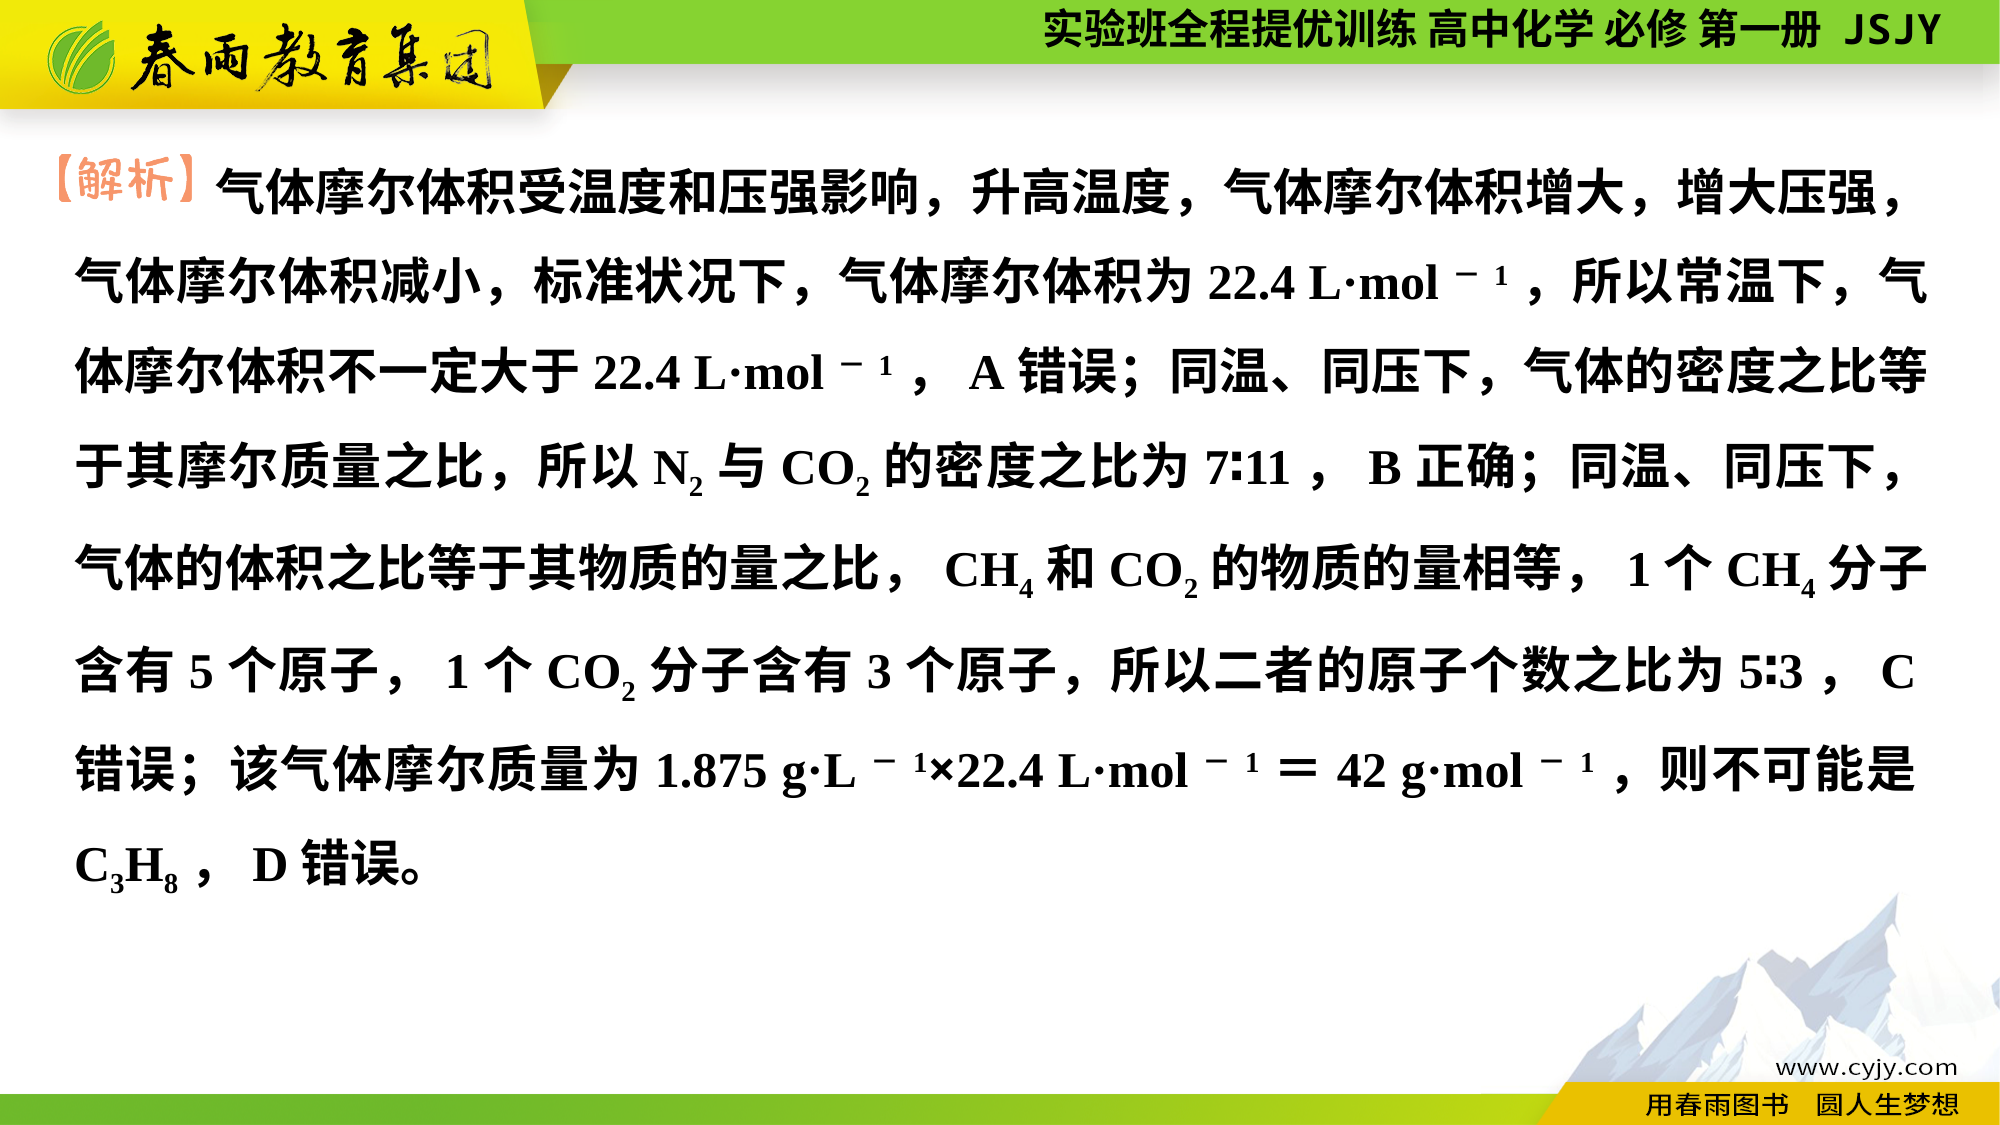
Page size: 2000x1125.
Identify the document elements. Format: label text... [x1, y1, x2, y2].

list 气体摩尔体积受温度和压强影响，升高温度，气体摩尔体积增大，增大压强，气体摩尔体积减小，标准状况下，气体摩尔体积为22.4 L·mol－1，所以常温下，气体摩尔体积不一定大于22.4 L·mol－1，A错误；同温、同压下，气体的密度之比等于其摩尔质量之比，所以N2与CO2的密度之比为7∶11，B正确；同温、同压下，气体的体积之比等于其物质的量之比，CH4和CO2的物质的量相等，1个CH4分子含有5个原子，1个CO2分子含有3个原子，所以二者的原子个数之比为5∶3，C错误；该气体摩尔质量为1.875 g·L－1×22.4 L·mol－1＝42 g·mol－1，则不可能是C3H8，D错误。 [59, 122, 1944, 774]
picture [0, 0, 2000, 1125]
